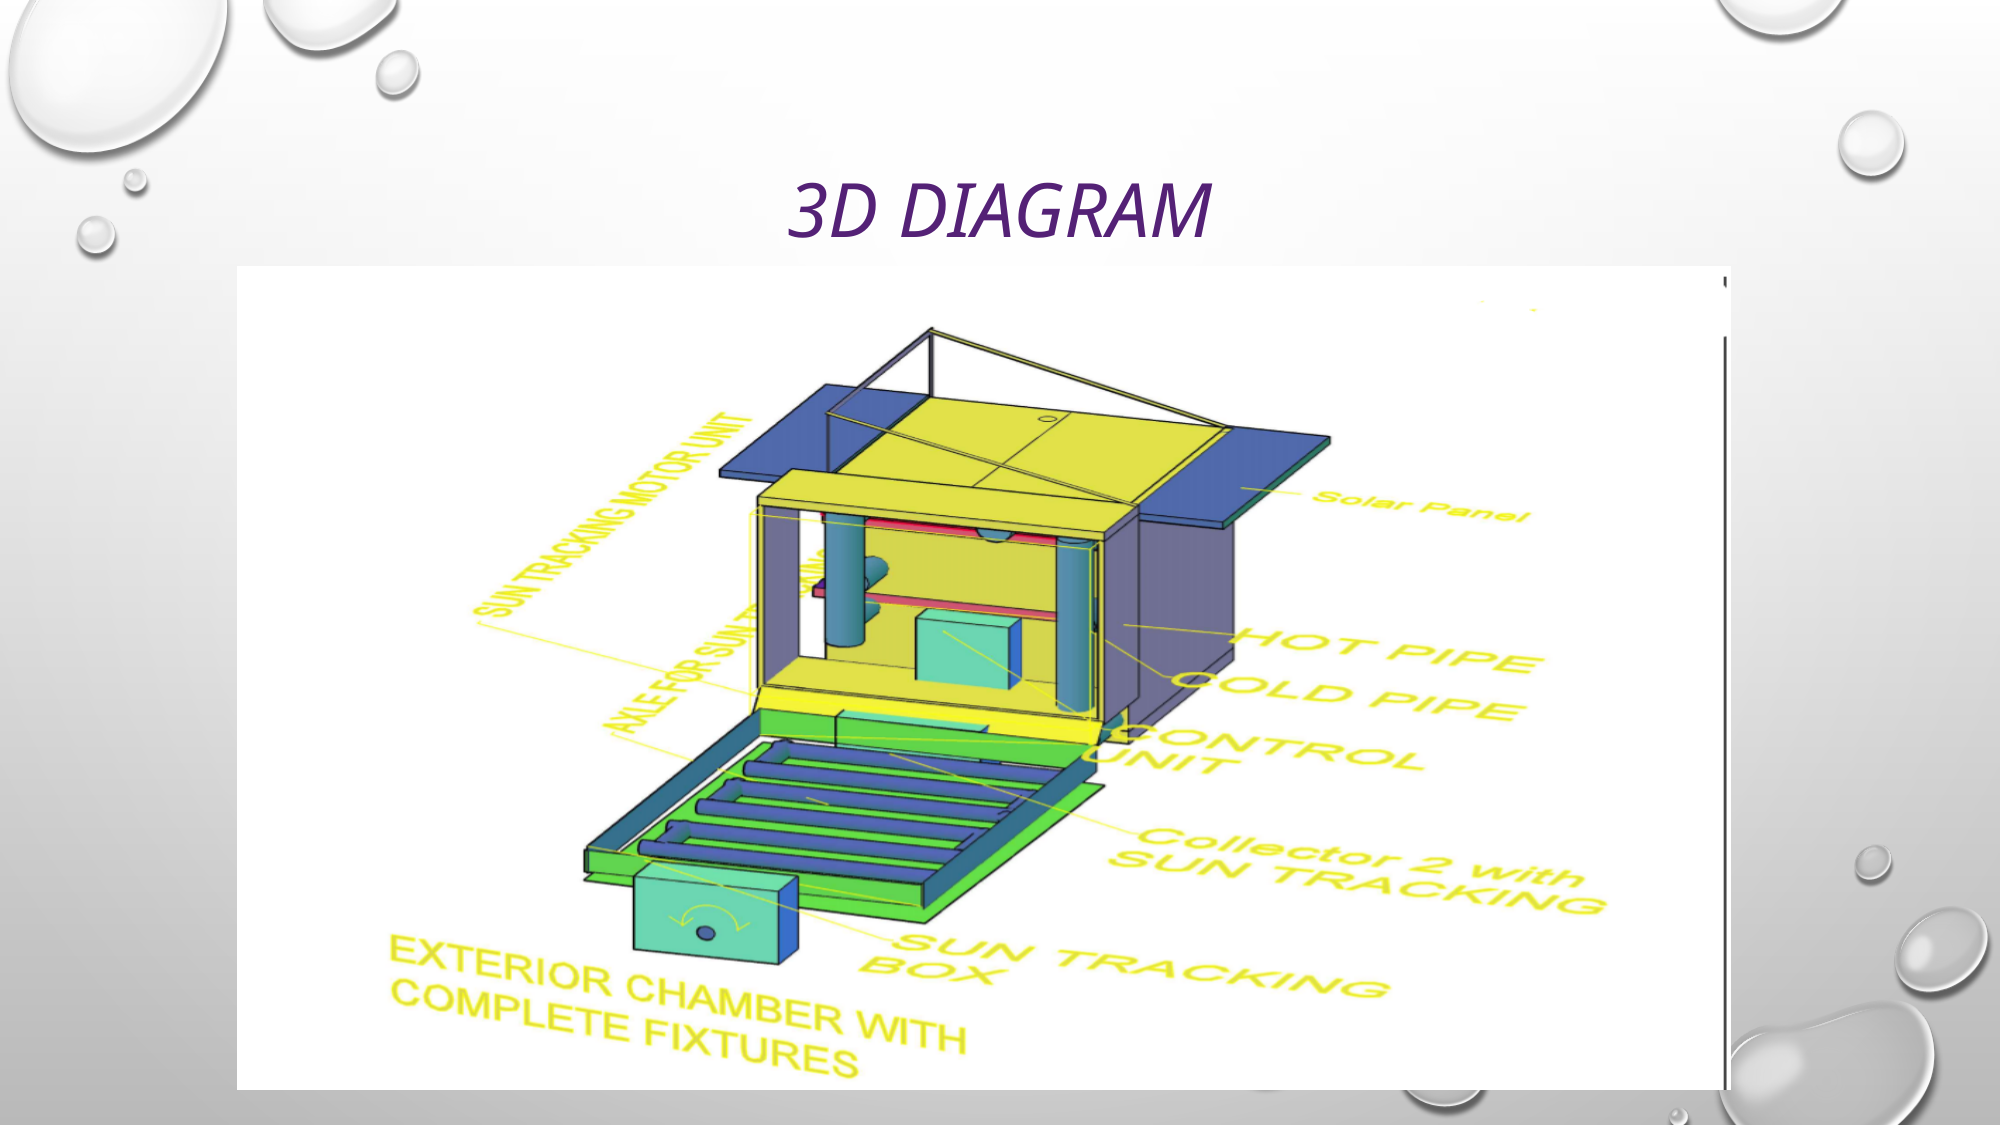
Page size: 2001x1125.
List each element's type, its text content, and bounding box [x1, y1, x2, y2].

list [237, 266, 1731, 1090]
title 3D DIAGRAM [149, 101, 1851, 327]
picture [0, 0, 2000, 1125]
